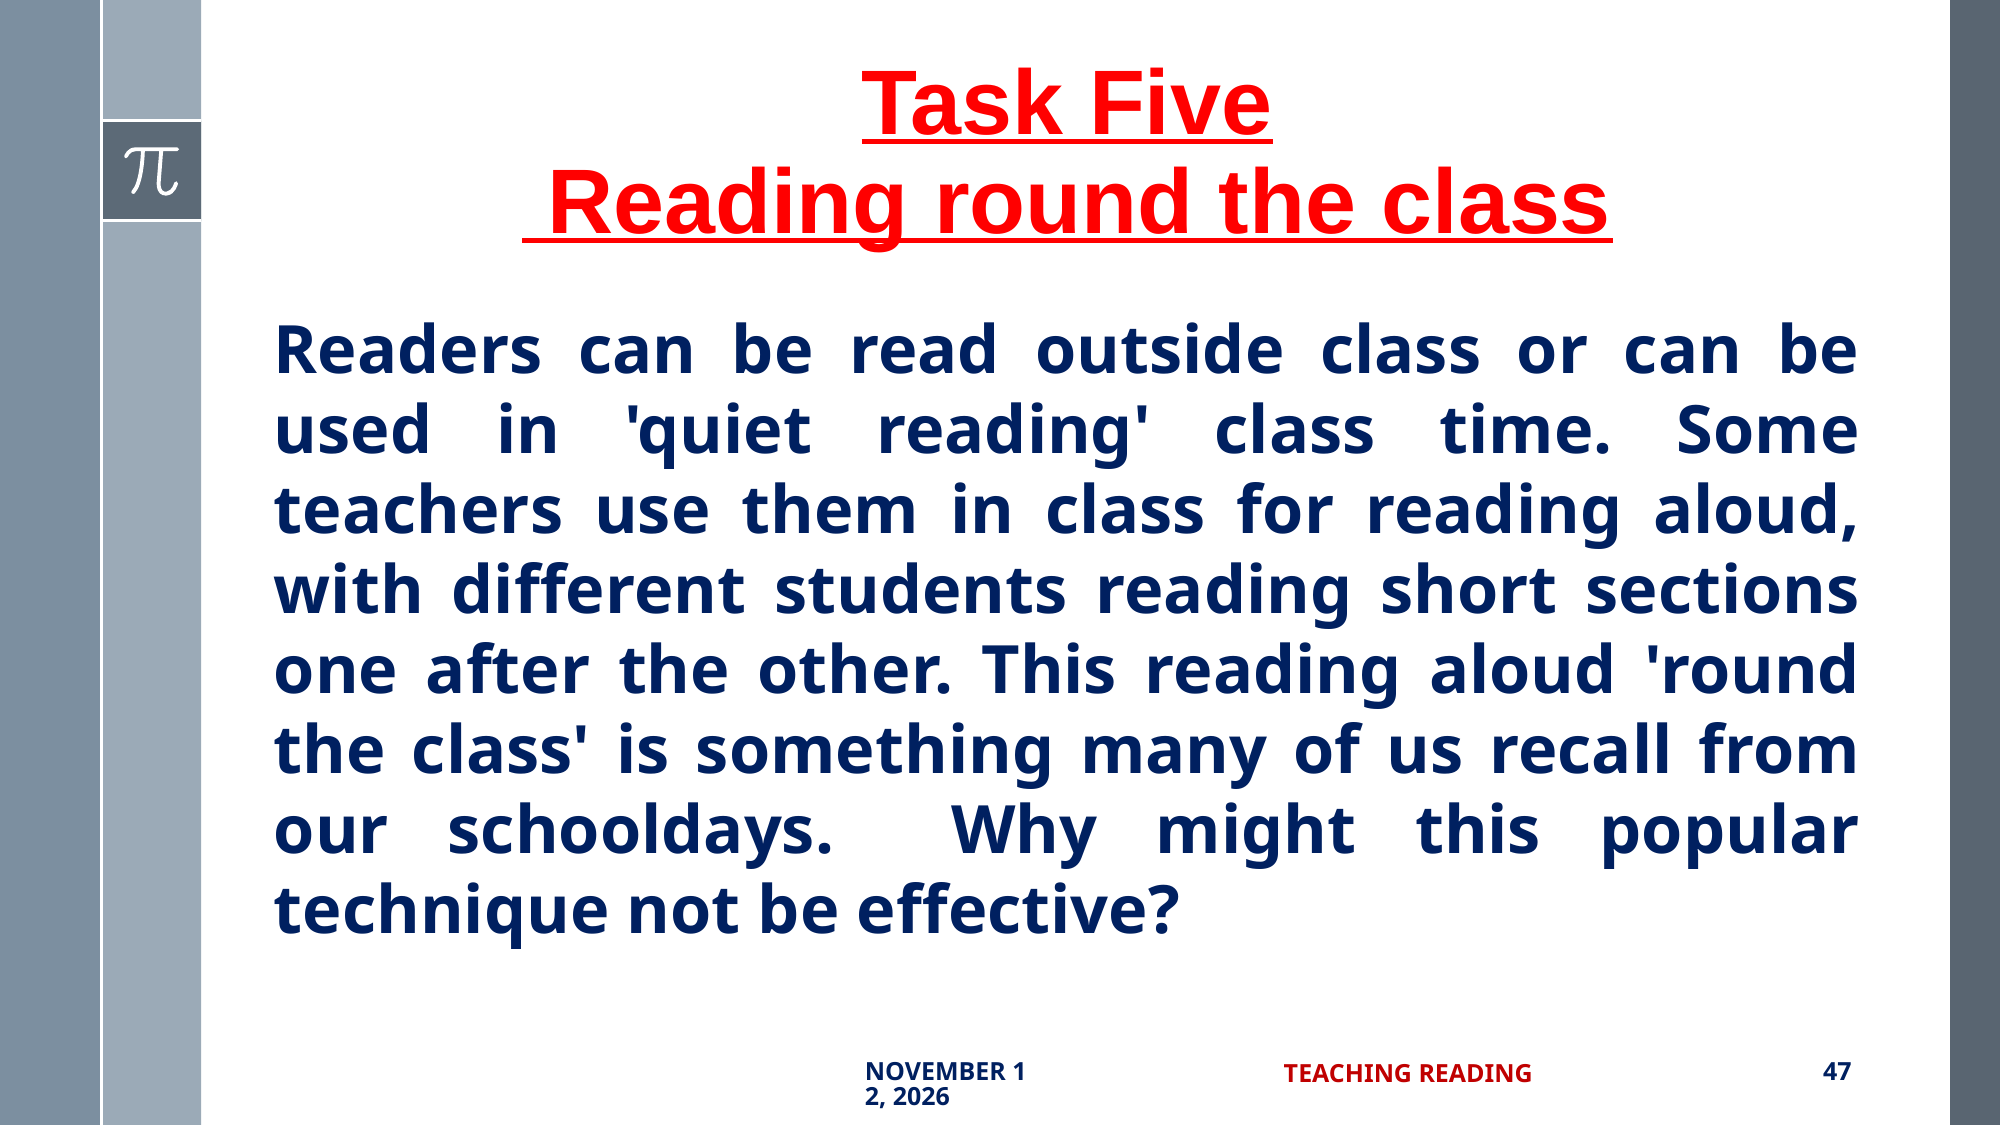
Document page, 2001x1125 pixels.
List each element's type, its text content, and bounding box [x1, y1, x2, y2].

footer Teaching Reading [1082, 1042, 1735, 1103]
title Task Five Reading round the class [501, 47, 1633, 261]
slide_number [849, 1042, 1050, 1103]
slide_number 47 [1766, 1042, 1867, 1103]
text_box Readers can be read outside class or can be used in 'quiet reading' class time. Some teachers use them in class for reading aloud, with different students reading short sections one after the other. This reading aloud 'round the class' is something many of us recall from our schooldays. Why might this popular technique not be effective? [258, 299, 1876, 955]
